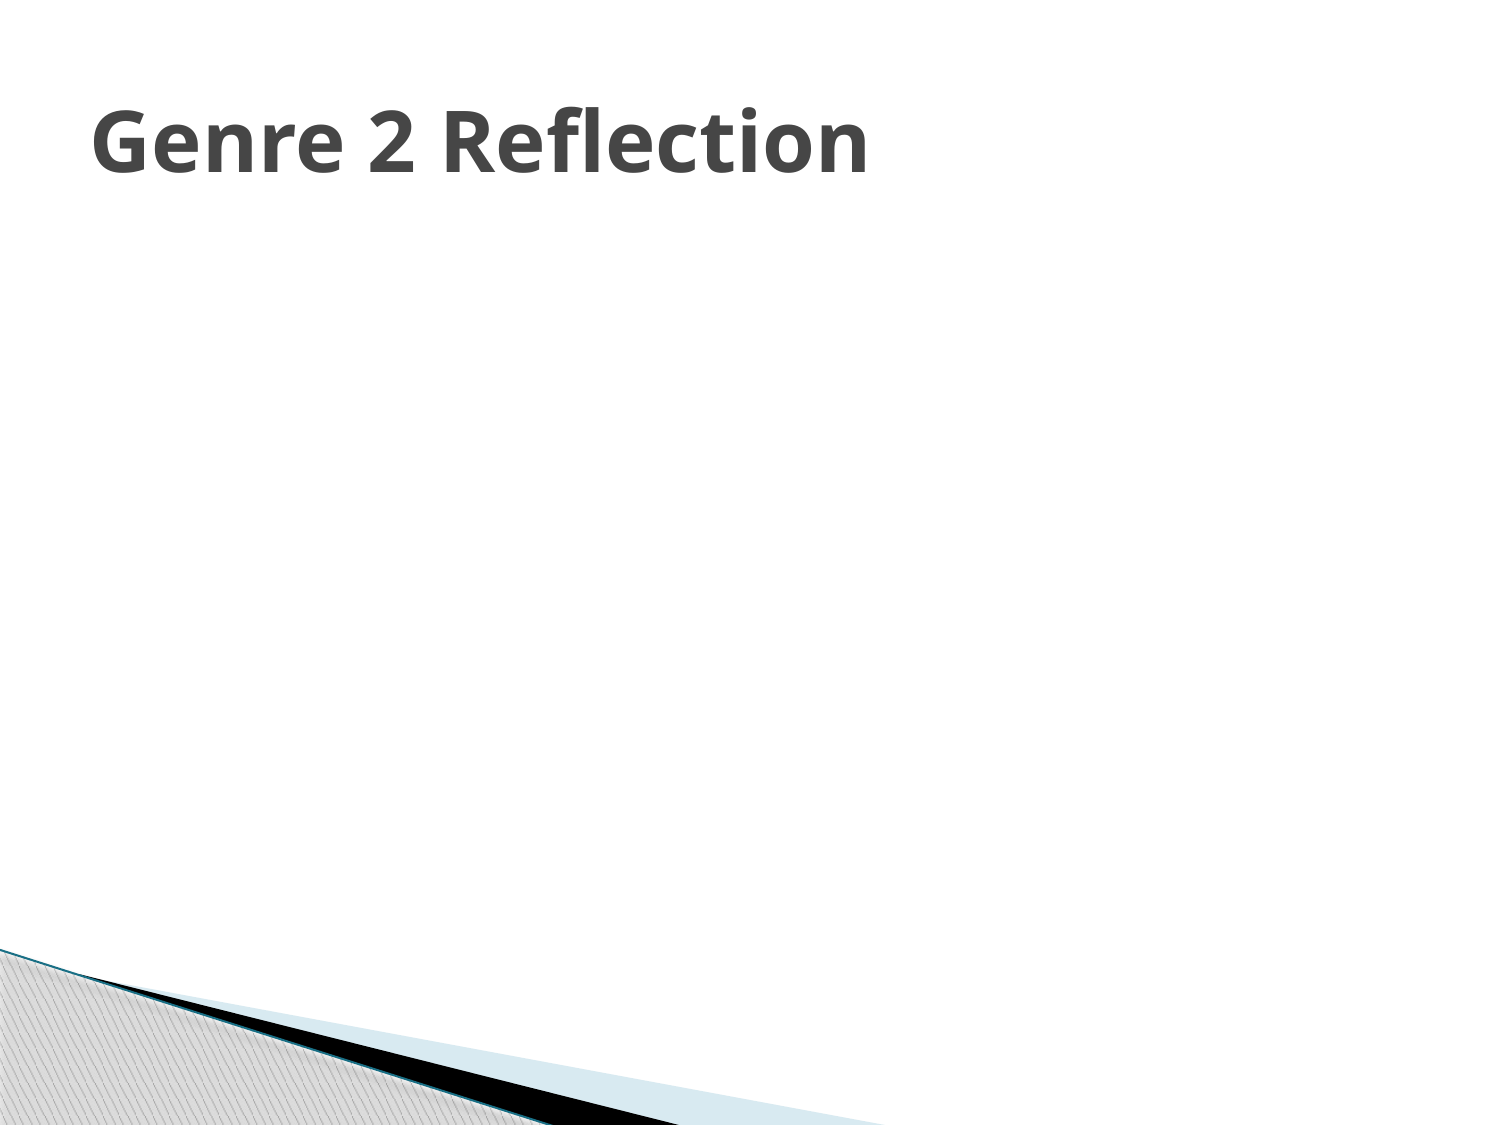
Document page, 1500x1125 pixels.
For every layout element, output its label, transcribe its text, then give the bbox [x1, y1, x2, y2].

title Genre 2 Reflection [75, 45, 1425, 233]
